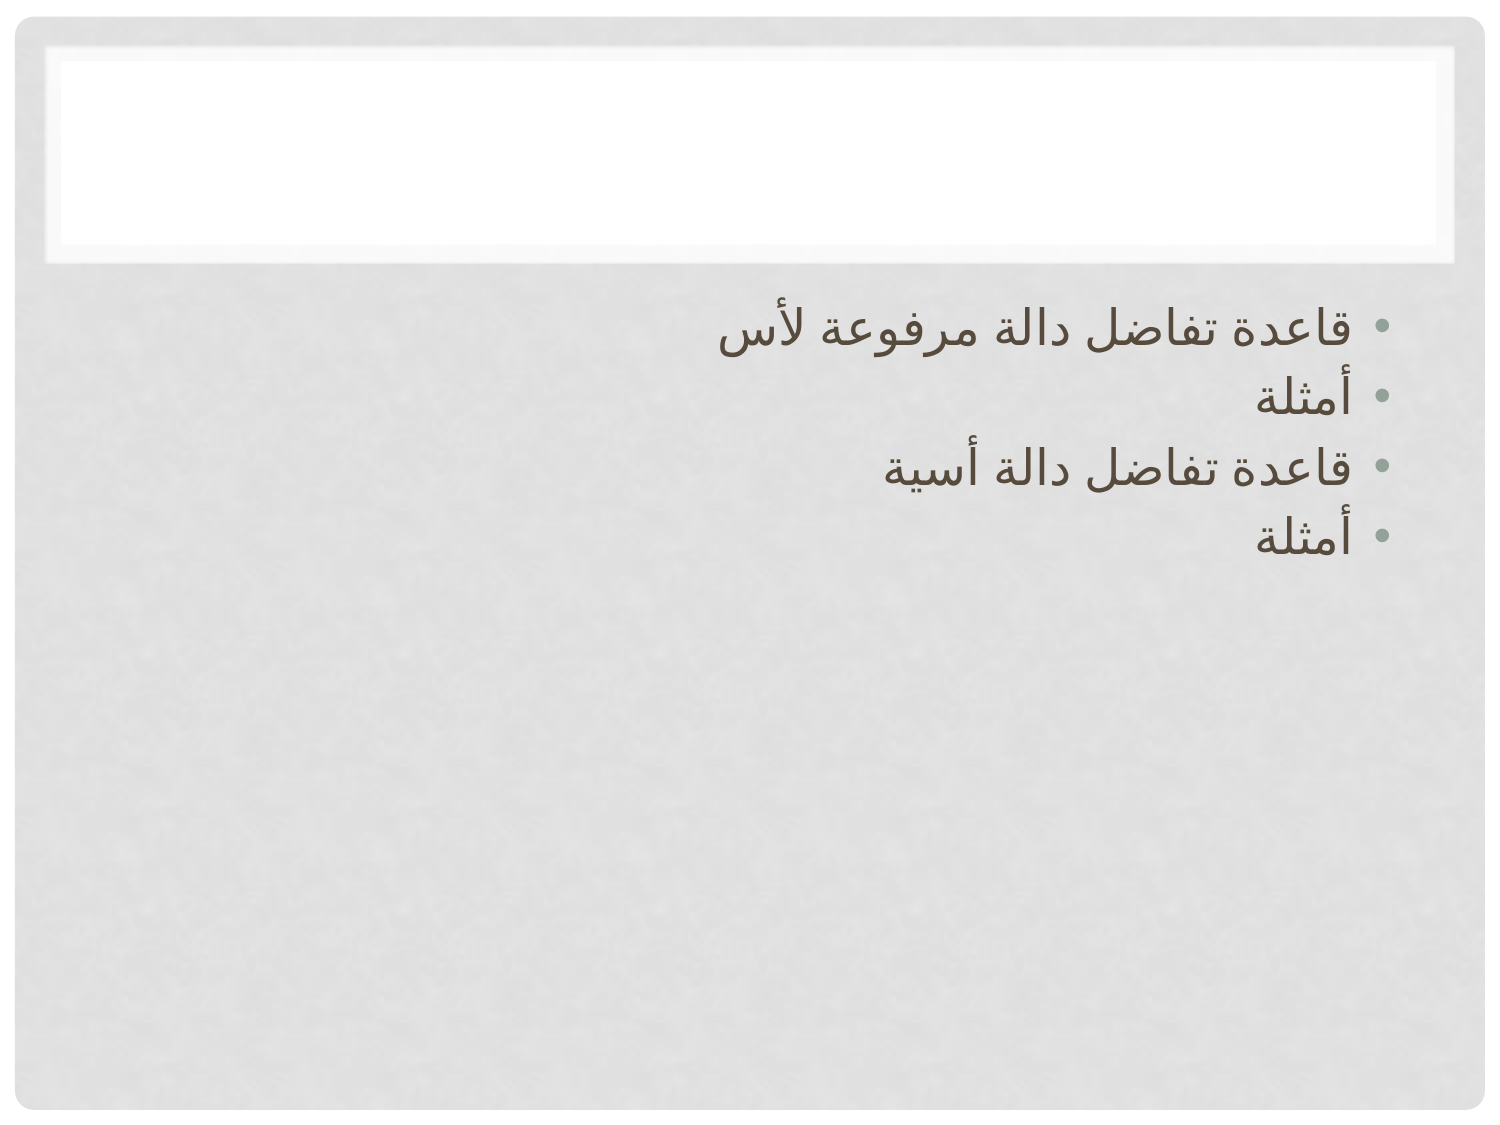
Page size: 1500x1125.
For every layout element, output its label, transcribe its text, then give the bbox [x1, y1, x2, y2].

list قاعدة تفاضل دالة مرفوعة لأس أمثلة قاعدة تفاضل دالة أسية أمثلة [75, 287, 1425, 1005]
